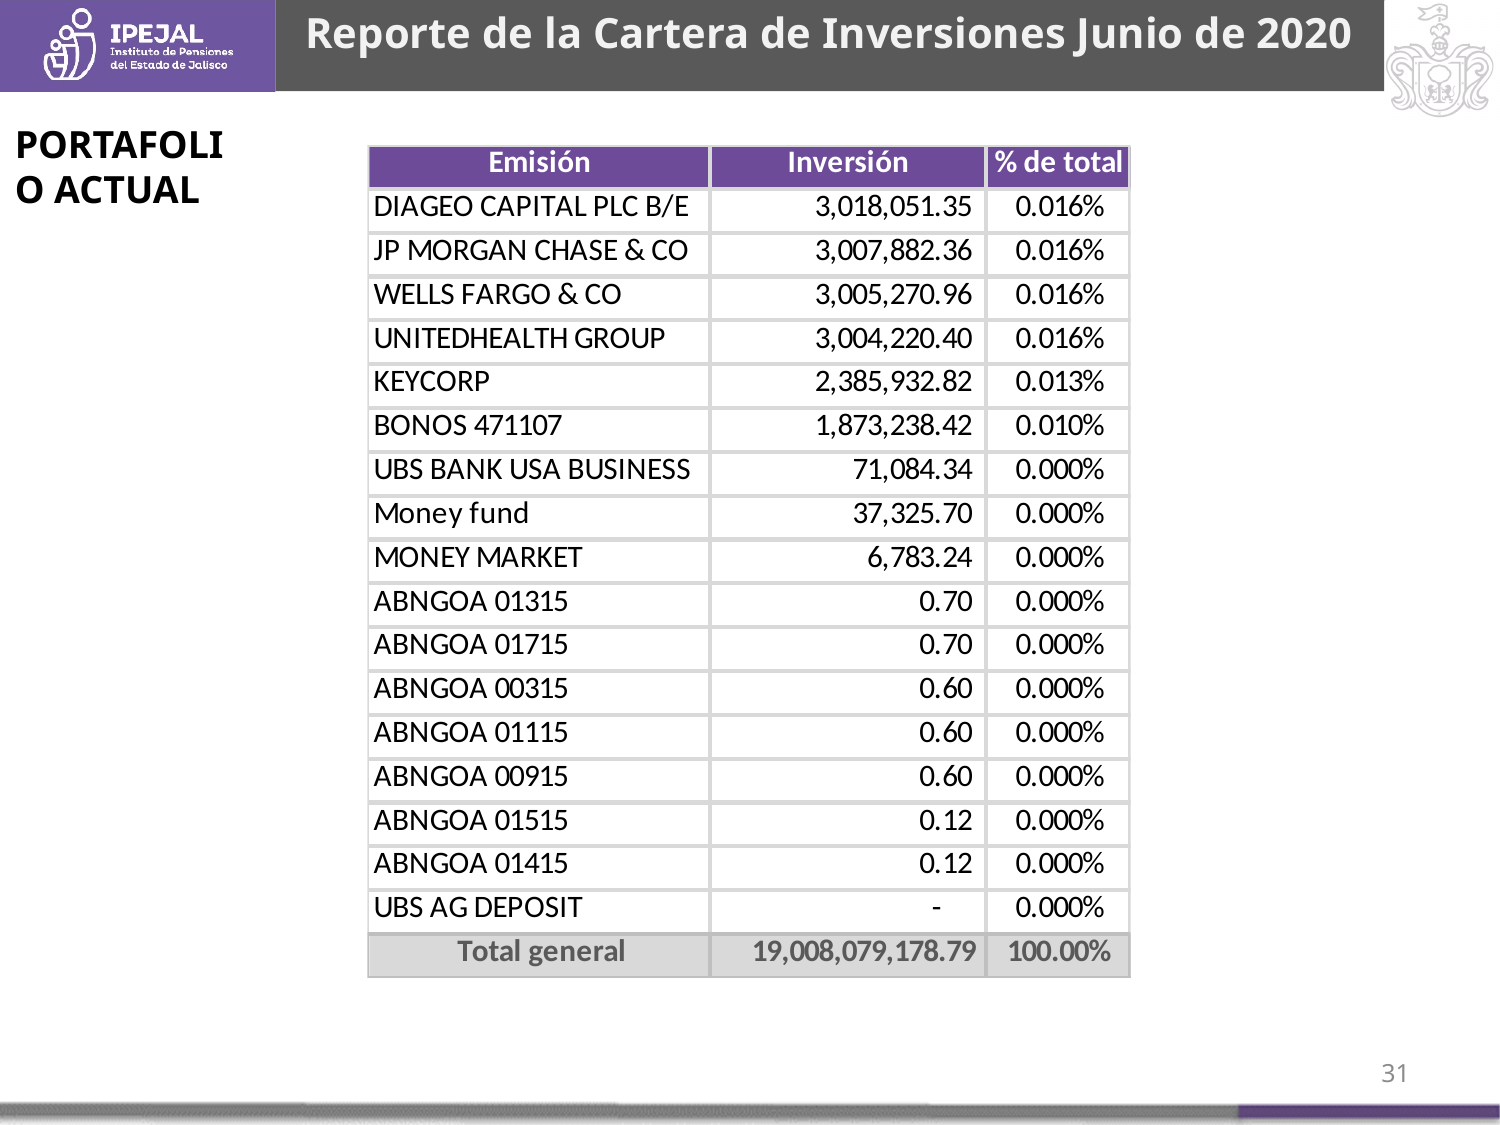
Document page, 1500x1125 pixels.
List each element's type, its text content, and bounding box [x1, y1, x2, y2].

picture [0, 0, 274, 92]
text_box PORTAFOLIO ACTUAL [0, 113, 254, 219]
text_box Reporte de la Cartera de Inversiones Junio de 2020 [274, 0, 1384, 95]
slide_number 31 [1074, 1042, 1425, 1103]
picture [0, 1096, 1500, 1125]
picture [367, 145, 1133, 980]
